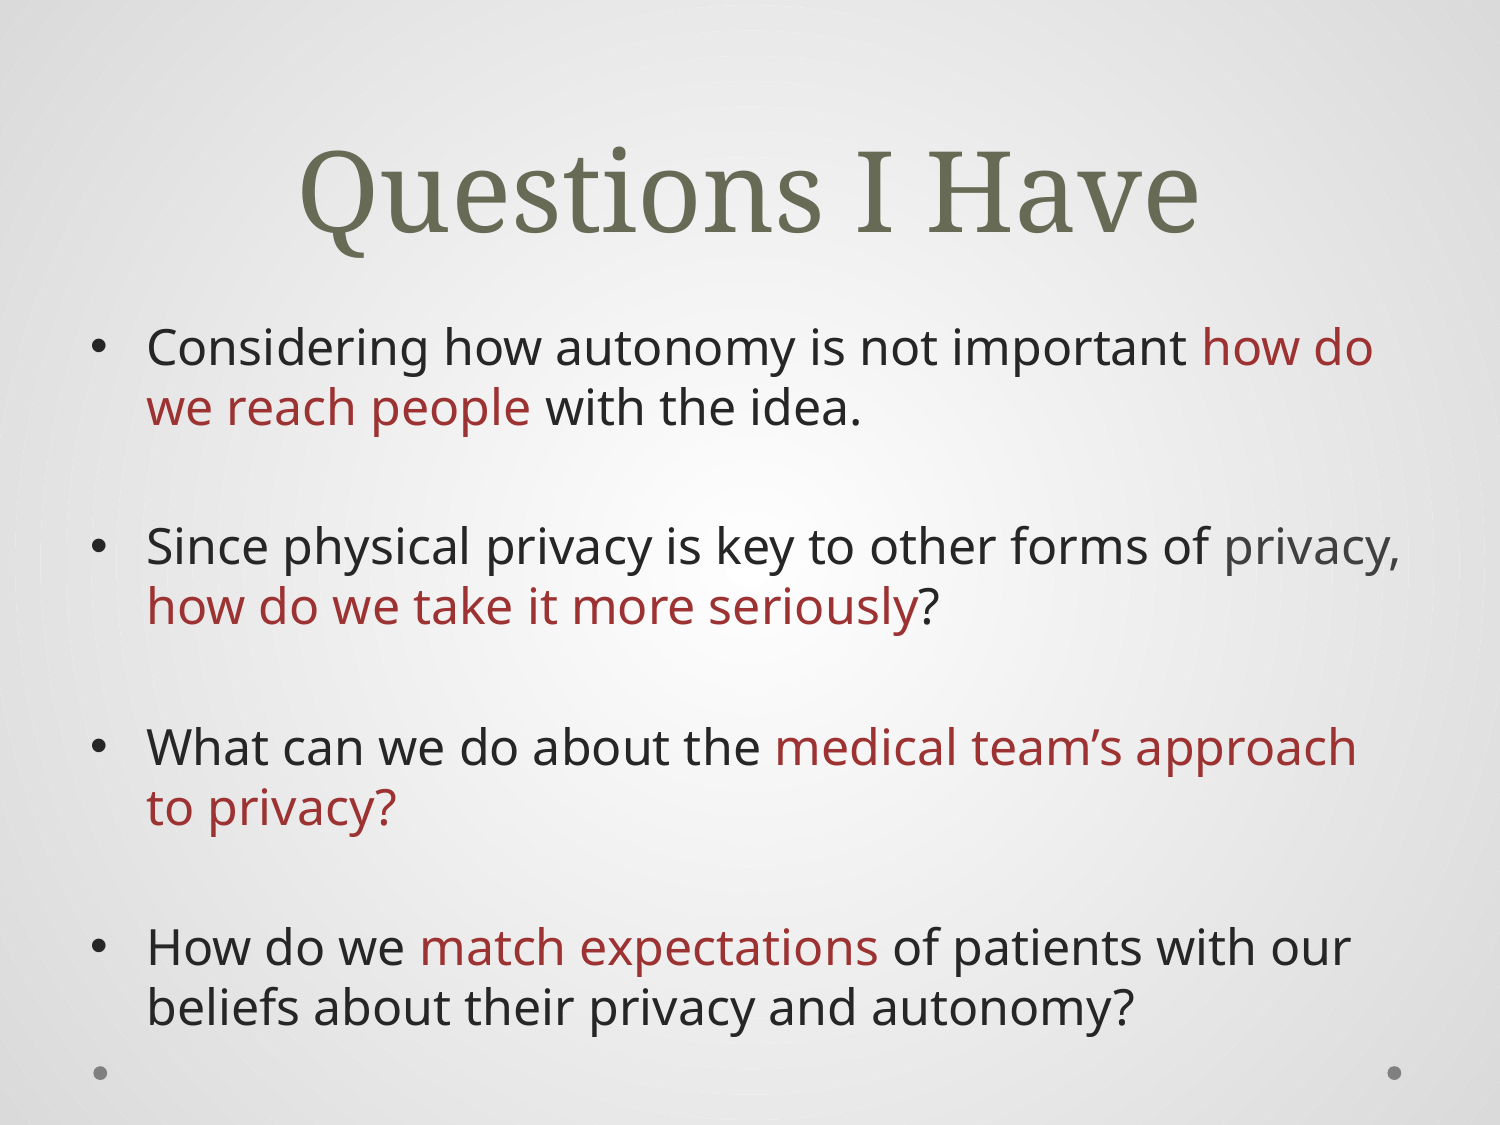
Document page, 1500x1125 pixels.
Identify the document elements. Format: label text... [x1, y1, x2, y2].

list Considering how autonomy is not important how do we reach people with the idea. Since physical privacy is key to other forms of privacy, how do we take it more seriously? What can we do about the medical team’s approach to privacy? How do we match expectations of patients with our beliefs about their privacy and autonomy? [75, 307, 1425, 1050]
title Questions I Have [75, 0, 1425, 263]
